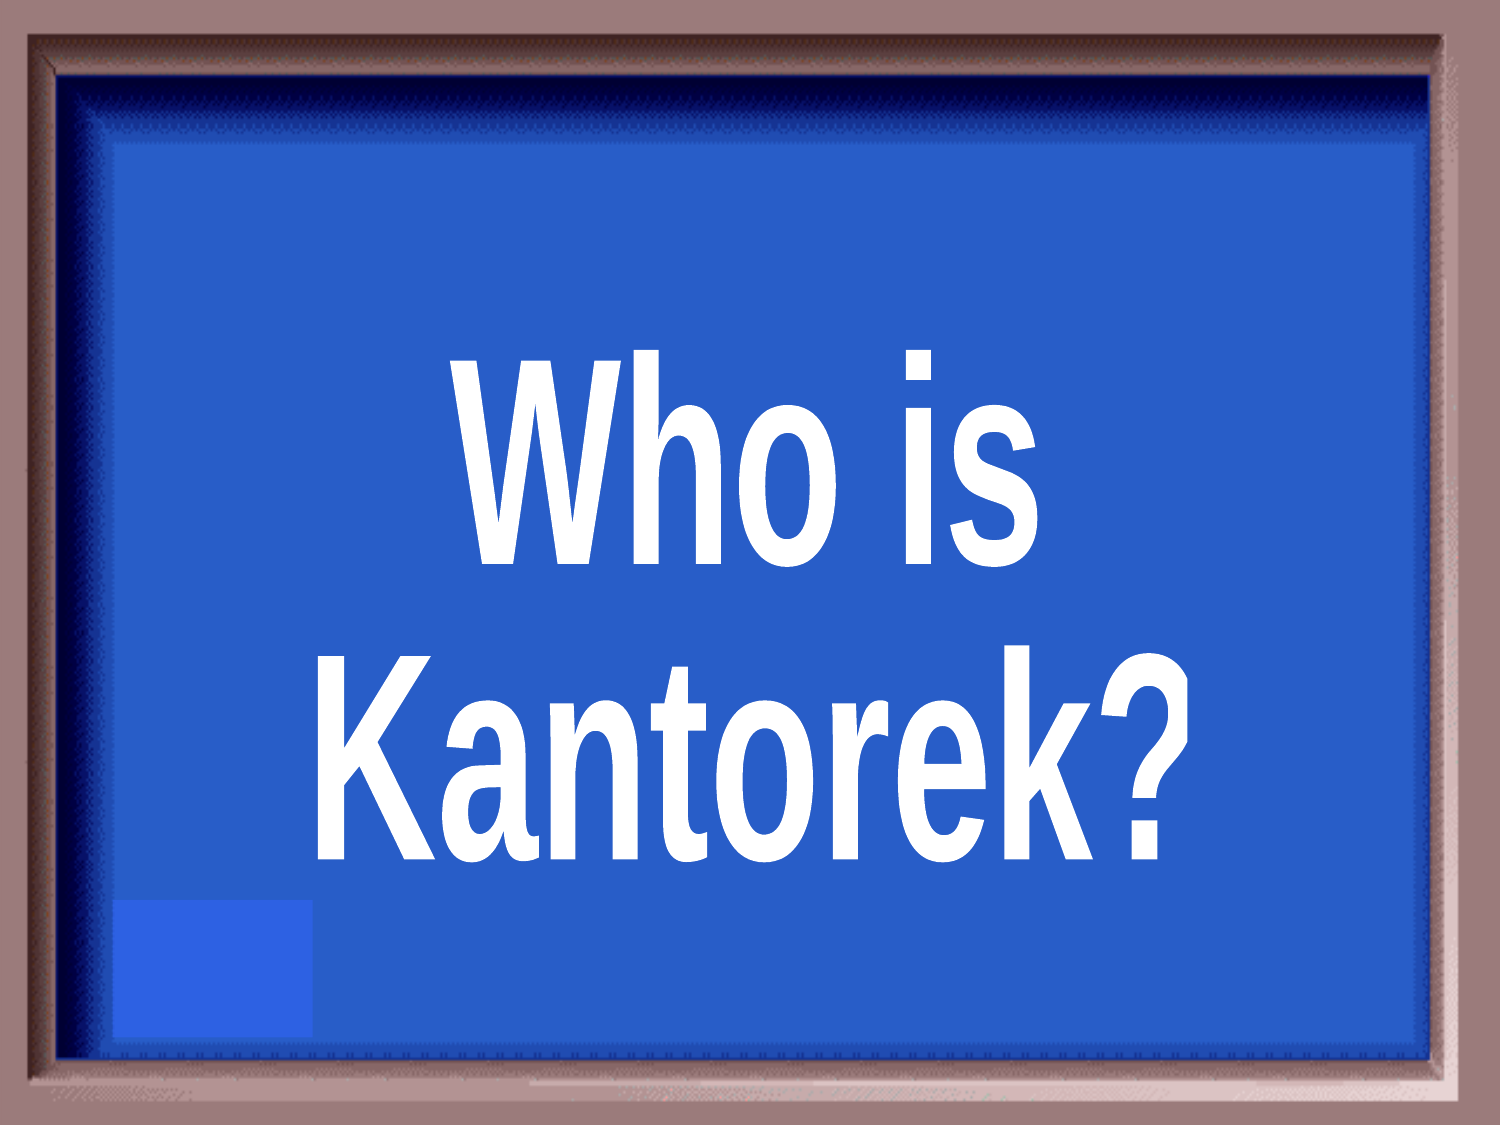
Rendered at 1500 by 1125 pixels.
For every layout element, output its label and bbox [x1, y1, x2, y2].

text_box [112, 899, 313, 1038]
picture [0, 0, 1500, 1125]
